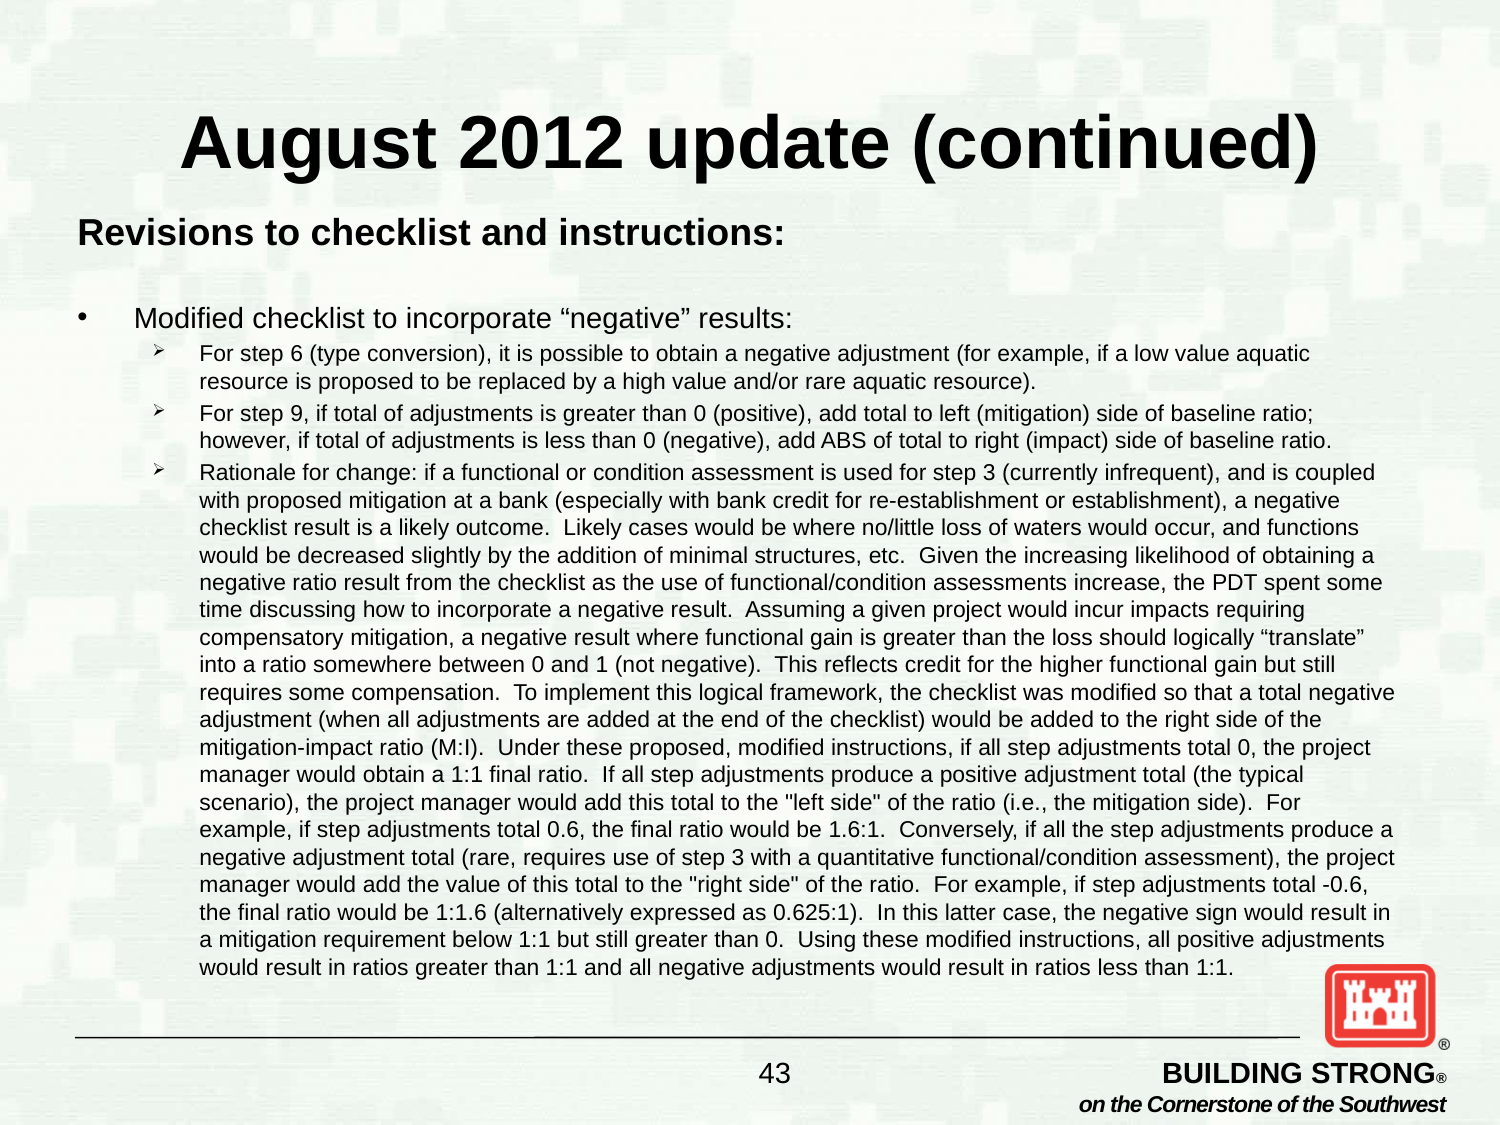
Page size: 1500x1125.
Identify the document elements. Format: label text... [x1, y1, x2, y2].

picture [0, 0, 1500, 1125]
slide_number 43 [599, 1046, 951, 1125]
title August 2012 update (continued) [74, 44, 1426, 233]
list Revisions to checklist and instructions: Modified checklist to incorporate “negative” results: For step 6 (type conversion), it is possible to obtain a negative adjustment (for example, if a low value aquatic resource is proposed to be replaced by a high value and/or rare aquatic resource). For step 9, if total of adjustments is greater than 0 (positive), add total to left (mitigation) side of baseline ratio; however, if total of adjustments is less than 0 (negative), add ABS of total to right (impact) side of baseline ratio. Rationale for change: if a functional or condition assessment is used for step 3 (currently infrequent), and is coupled with proposed mitigation at a bank (especially with bank credit for re-establishment or establishment), a negative checklist result is a likely outcome. Likely cases would be where no/little loss of waters would occur, and functions would be decreased slightly by the addition of minimal structures, etc. Given the increasing likelihood of obtaining a negative ratio result from the checklist as the use of functional/condition assessments increase, the PDT spent some time discussing how to incorporate a negative result. Assuming a given project would incur impacts requiring compensatory mitigation, a negative result where functional gain is greater than the loss should logically “translate” into a ratio somewhere between 0 and 1 (not negative). This reflects credit for the higher functional gain but still requires some compensation. To implement this logical framework, the checklist was modified so that a total negative adjustment (when all adjustments are added at the end of the checklist) would be added to the right side of the mitigation-impact ratio (M:I). Under these proposed, modified instructions, if all step adjustments total 0, the project manager would obtain a 1:1 final ratio. If all step adjustments produce a positive adjustment total (the typical scenario), the project manager would add this total to the "left side" of the ratio (i.e., the mitigation side). For example, if step adjustments total 0.6, the final ratio would be 1.6:1. Conversely, if all the step adjustments produce a negative adjustment total (rare, requires use of step 3 with a quantitative functional/condition assessment), the project manager would add the value of this total to the "right side" of the ratio. For example, if step adjustments total -0.6, the final ratio would be 1:1.6 (alternatively expressed as 0.625:1). In this latter case, the negative sign would result in a mitigation requirement below 1:1 but still greater than 0. Using these modified instructions, all positive adjustments would result in ratios greater than 1:1 and all negative adjustments would result in ratios less than 1:1. [62, 199, 1413, 963]
